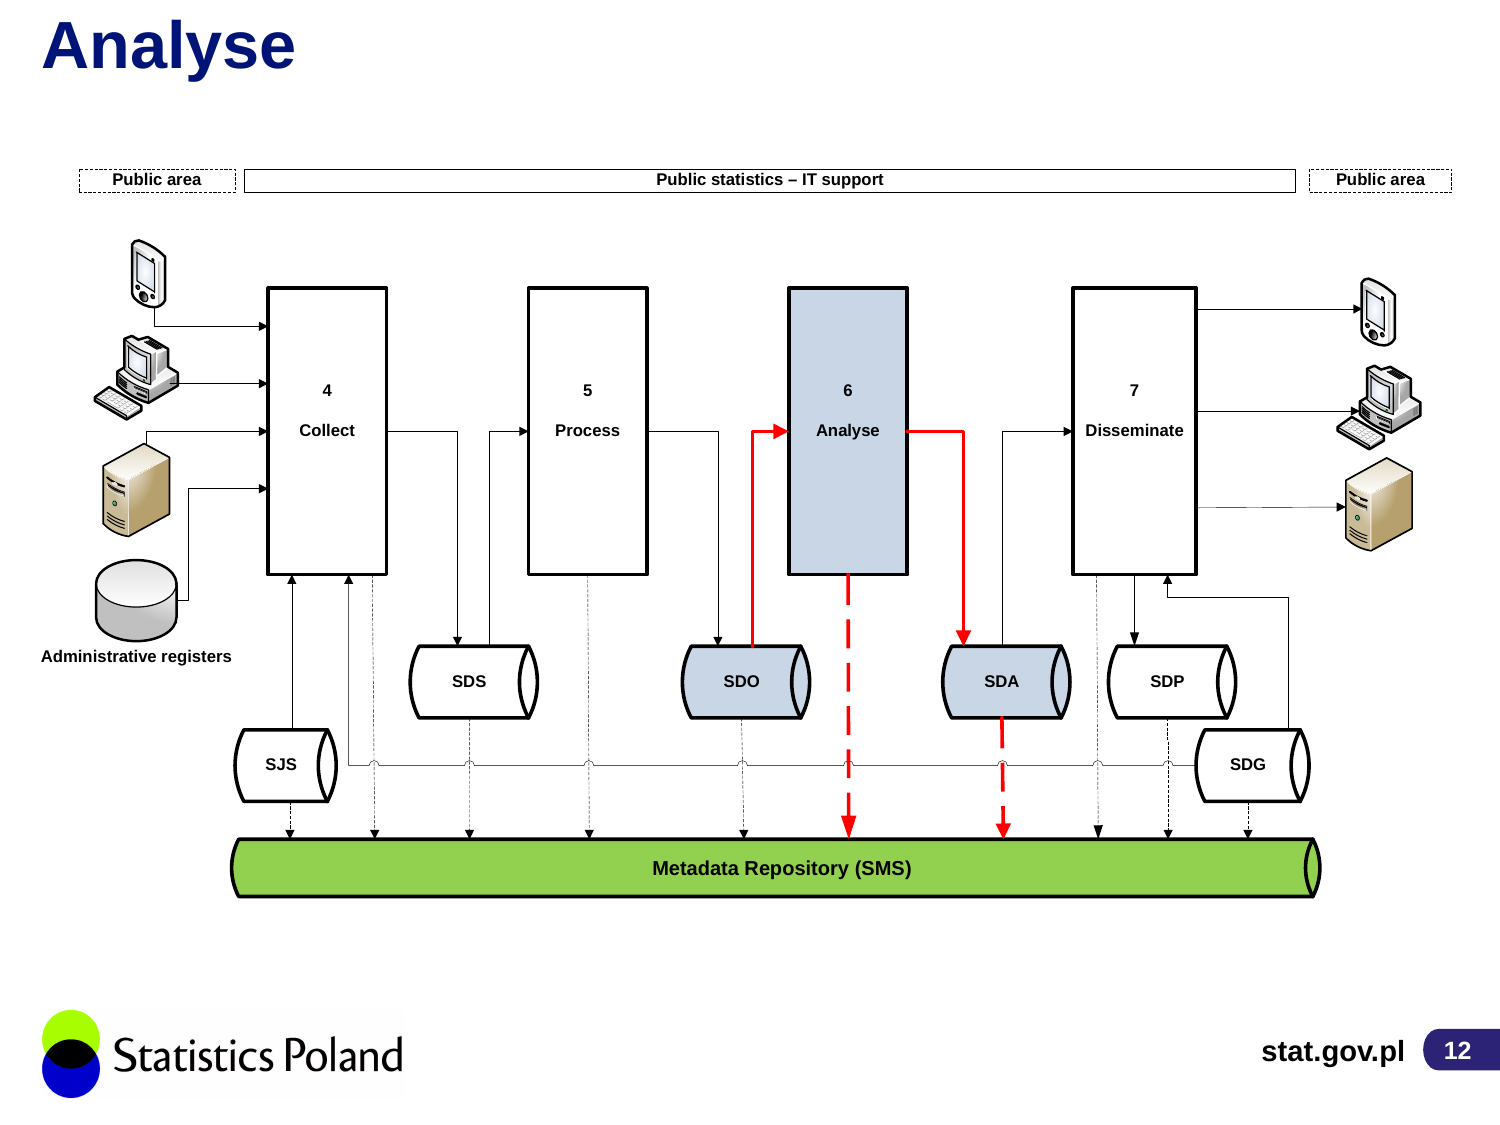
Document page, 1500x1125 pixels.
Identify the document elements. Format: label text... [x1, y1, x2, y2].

title Analyse [41, 31, 1459, 91]
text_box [13, 149, 1500, 1058]
picture [41, 1058, 405, 1099]
